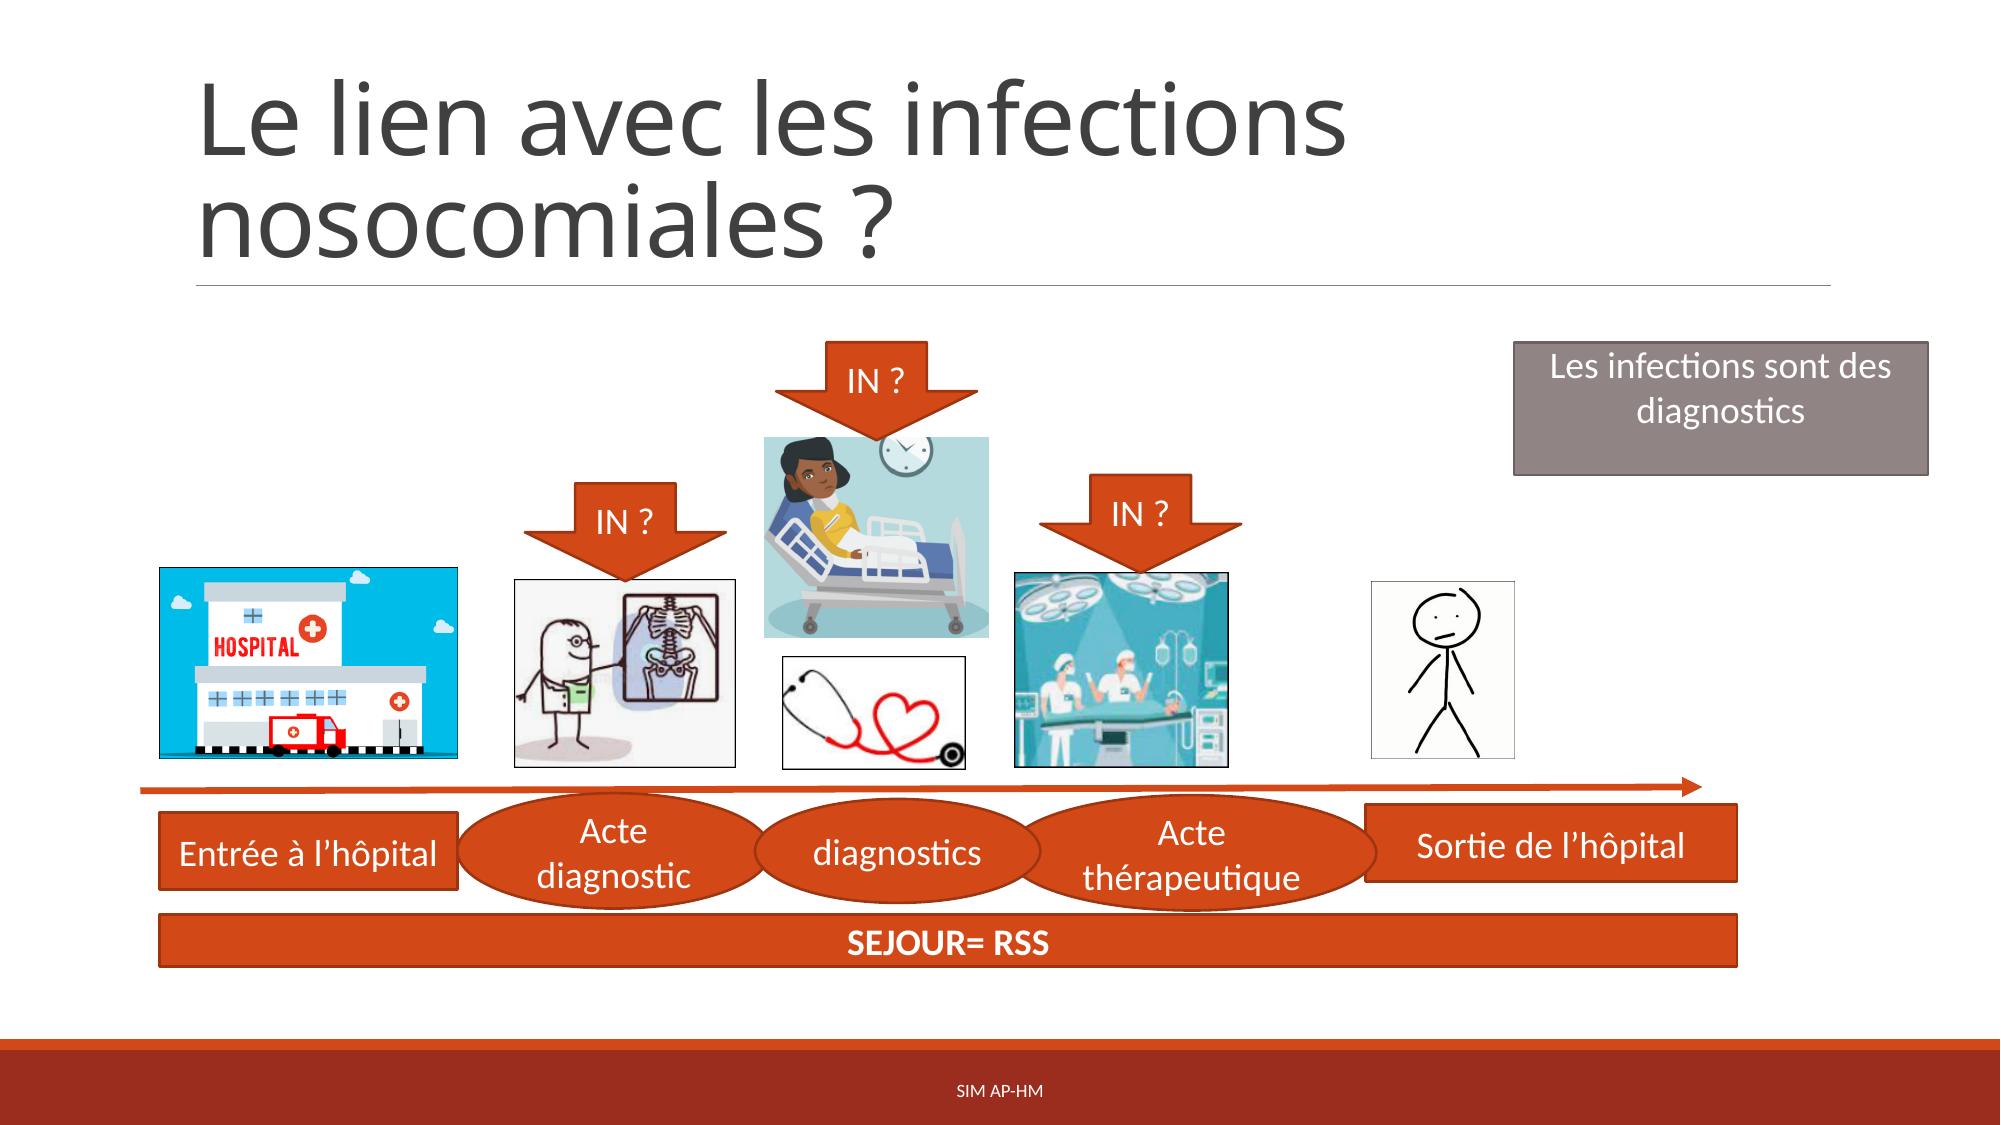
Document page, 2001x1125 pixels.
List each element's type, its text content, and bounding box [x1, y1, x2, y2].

picture [764, 436, 990, 639]
text_box IN ? [523, 482, 728, 563]
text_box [139, 567, 1738, 967]
text_box IN ? [774, 340, 979, 434]
footer SIM AP-HM [604, 1059, 1396, 1120]
text_box Les infections sont des diagnostics [1513, 341, 1929, 476]
title Le lien avec les infections nosocomiales ? [180, 47, 1830, 285]
text_box IN ? [1038, 473, 1243, 563]
